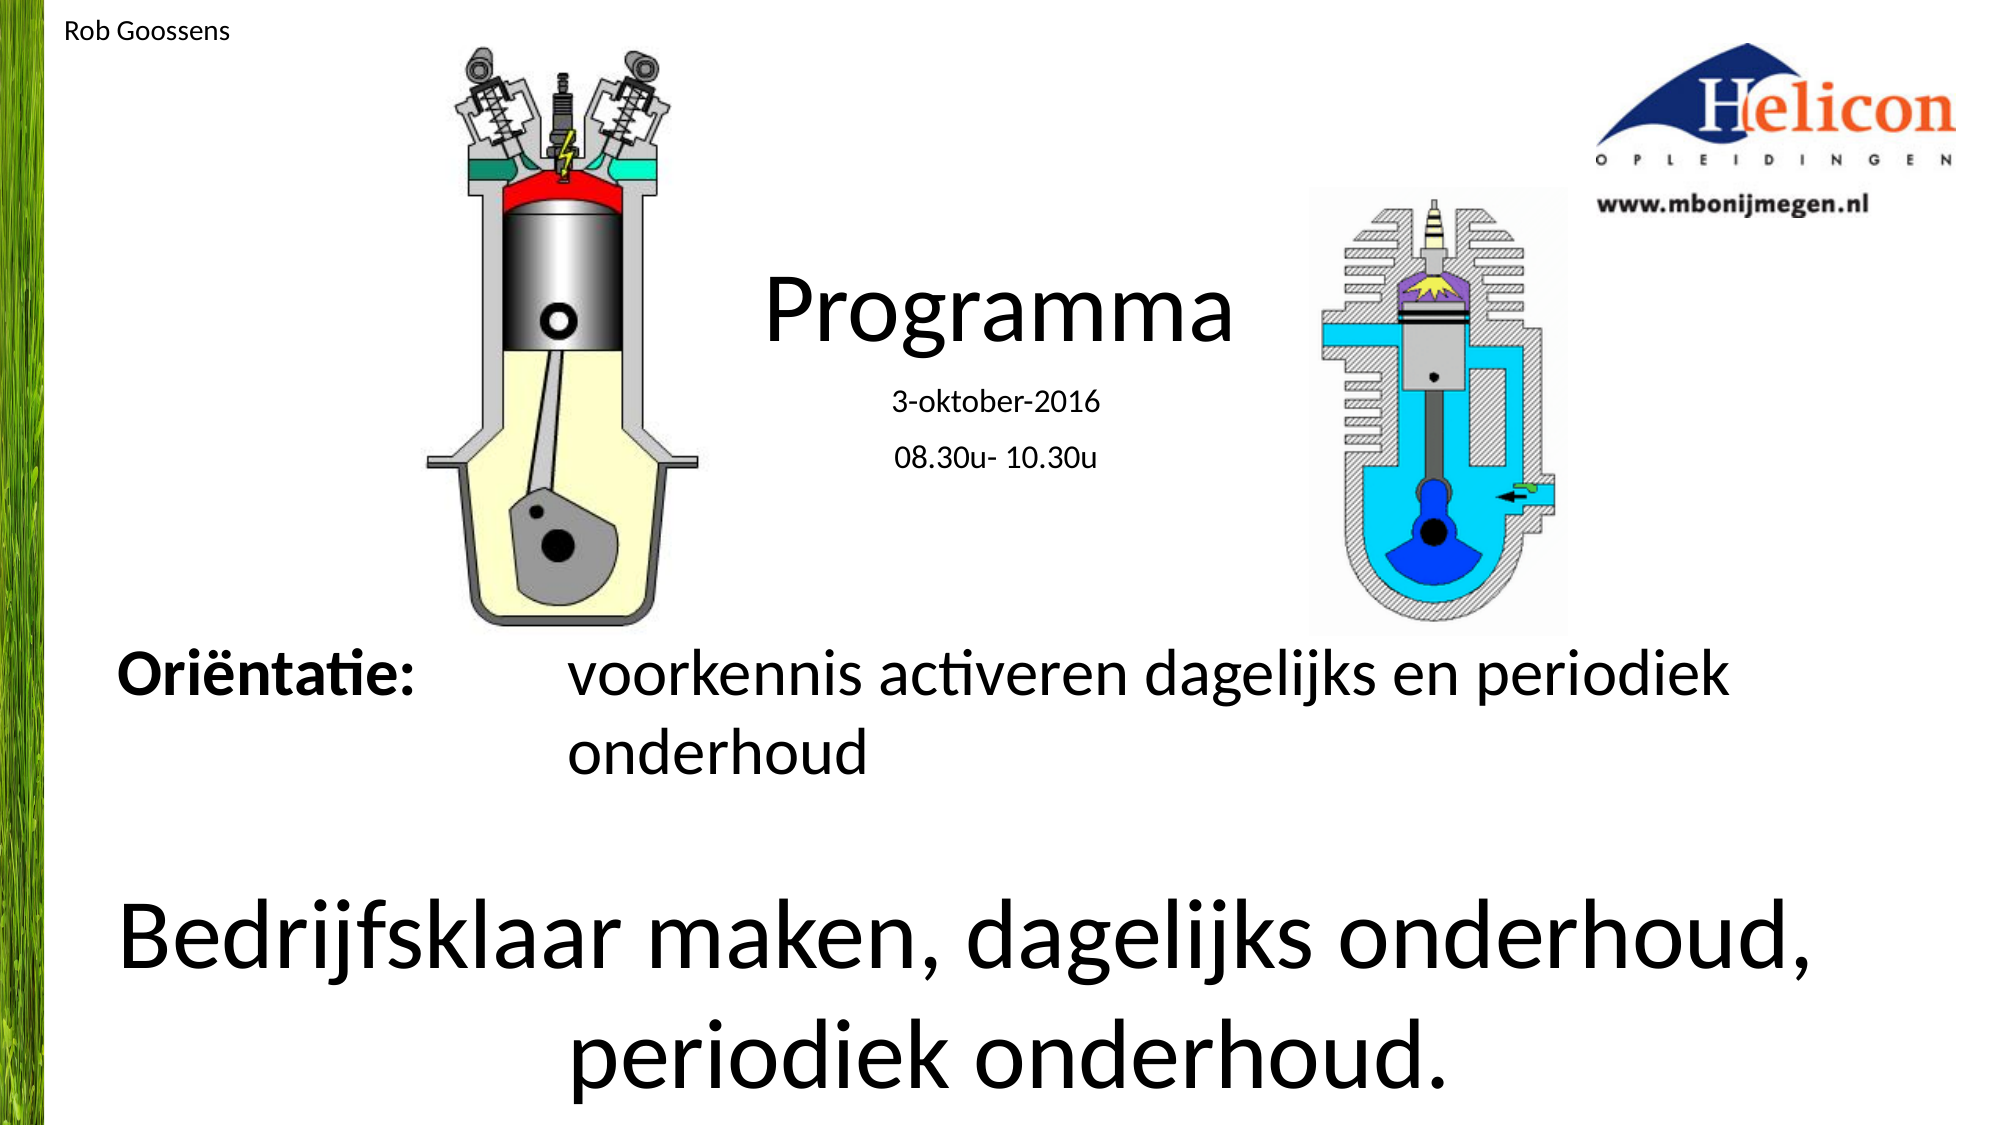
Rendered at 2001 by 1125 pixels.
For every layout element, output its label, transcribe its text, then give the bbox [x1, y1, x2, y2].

text_box Rob Goossens [49, 3, 250, 54]
picture [1596, 43, 1956, 218]
text_box Oriëntatie: voorkennis activeren dagelijks en periodiek onderhoud Bedrijfsklaar maken, dagelijks onderhoud, periodiek onderhoud. [102, 415, 1924, 1116]
text_box [0, 0, 45, 1125]
picture [1309, 187, 1568, 636]
subtitle Programma 3-oktober-2016 08.30u- 10.30u [730, 247, 1309, 511]
picture [396, 34, 730, 636]
